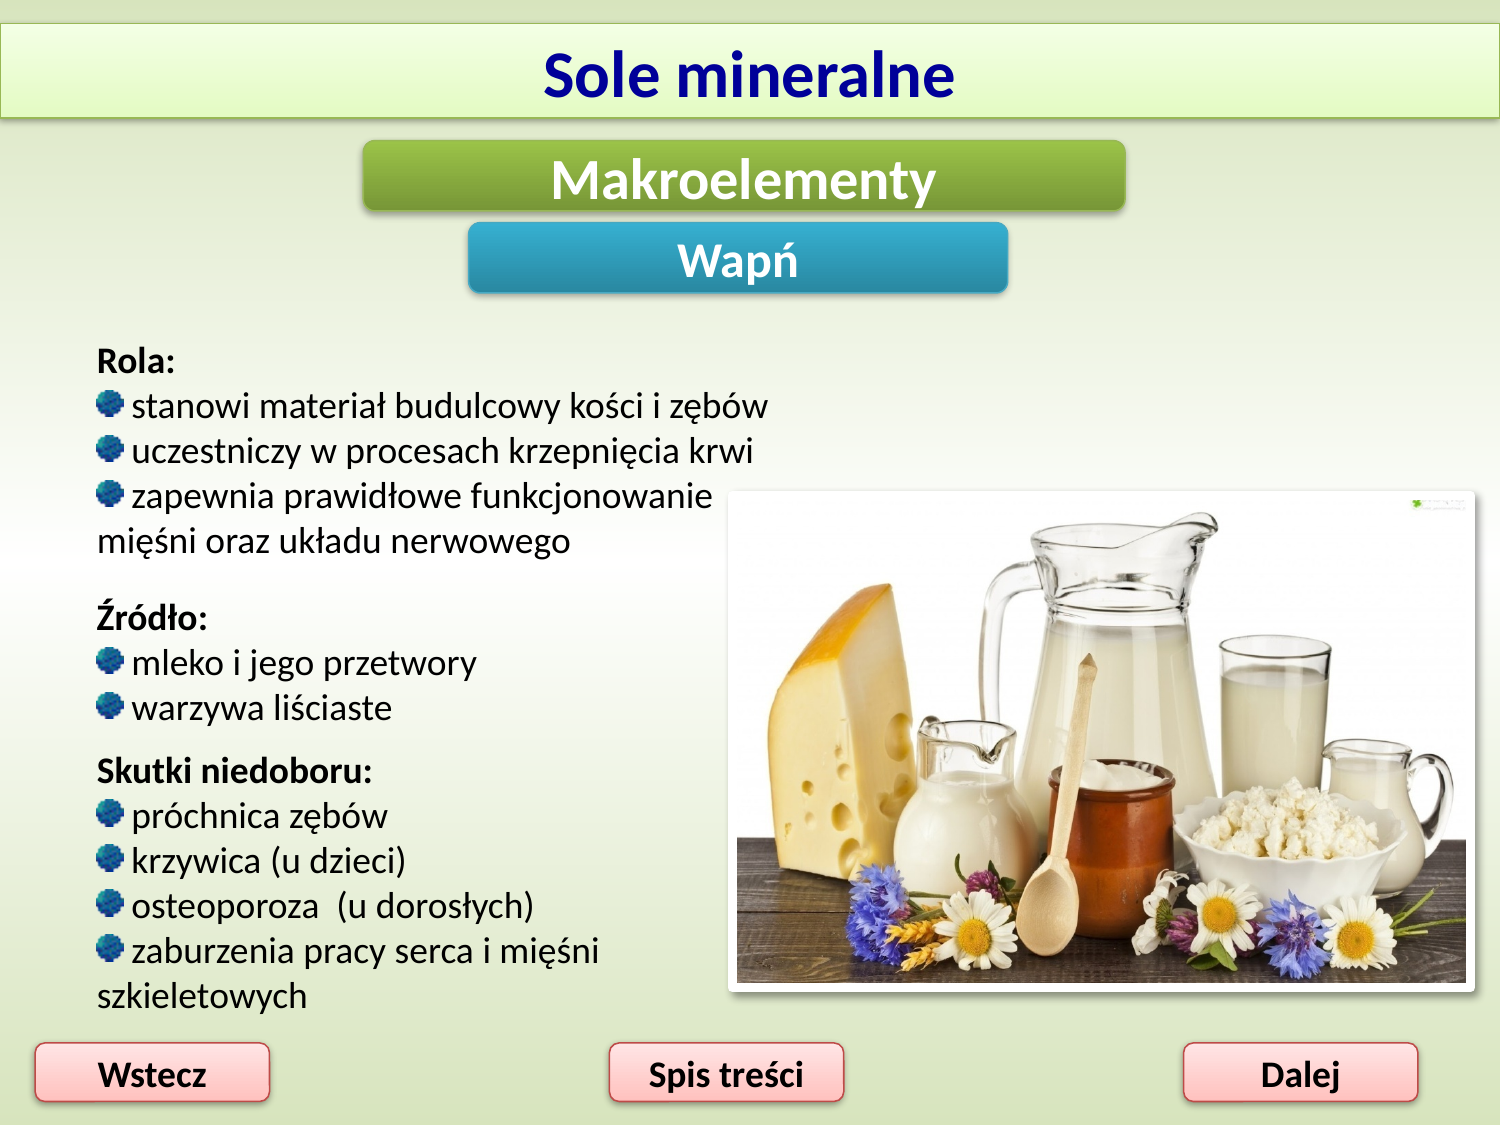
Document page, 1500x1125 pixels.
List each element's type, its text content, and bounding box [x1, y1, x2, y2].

text_box Skutki niedoboru: próchnica zębów krzywica (u dzieci) osteoporoza (u dorosłych) zaburzenia pracy serca i mięśni szkieletowych [82, 738, 868, 1023]
picture [96, 799, 124, 827]
text_box Rola: stanowi materiał budulcowy kości i zębów uczestniczy w procesach krzepnięcia krwi zapewnia prawidłowe funkcjonowanie mięśni oraz układu nerwowego [82, 328, 903, 569]
text_box Dalej [1182, 1042, 1419, 1103]
picture [96, 647, 124, 674]
picture [96, 480, 124, 507]
text_box Wapń [467, 221, 1009, 294]
text_box Spis treści [608, 1042, 845, 1103]
picture [96, 692, 124, 719]
picture [96, 889, 124, 917]
picture [96, 390, 124, 417]
picture [96, 934, 124, 962]
text_box Wstecz [34, 1042, 271, 1103]
text_box [730, 493, 1473, 990]
text_box Makroelementy [362, 139, 1126, 212]
text_box Sole mineralne [0, 23, 1500, 119]
text_box Źródło: mleko i jego przetwory warzywa liściaste [81, 585, 729, 736]
picture [96, 435, 124, 462]
picture [96, 844, 124, 872]
